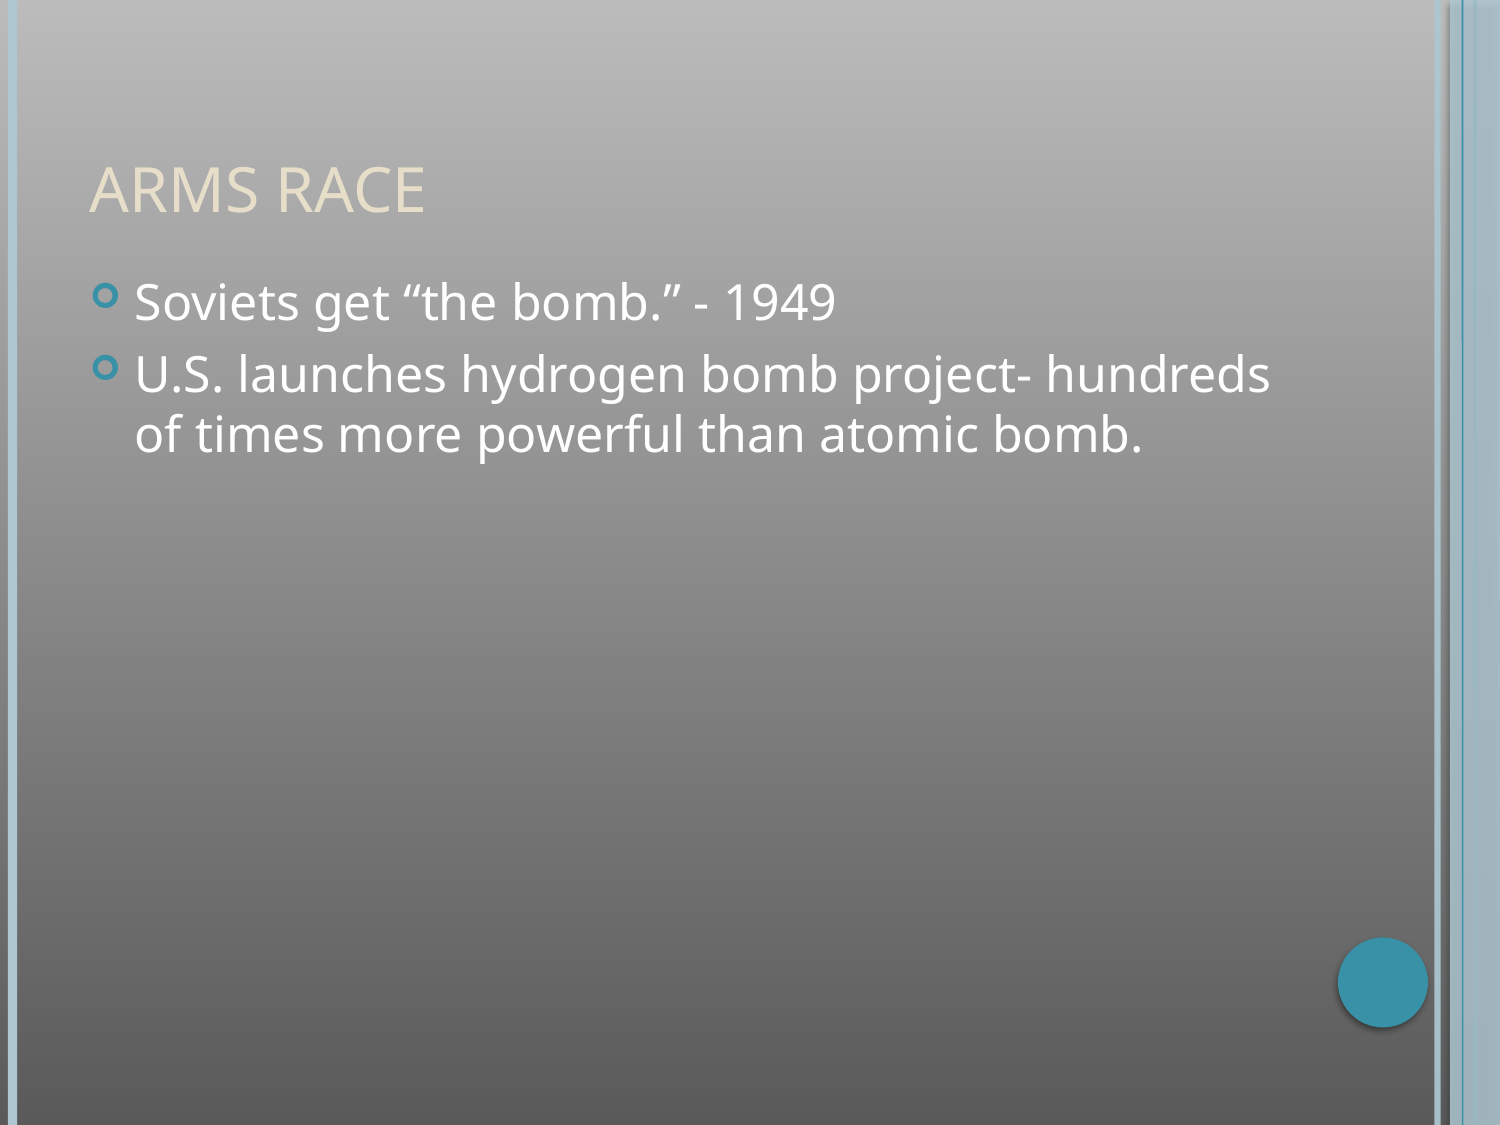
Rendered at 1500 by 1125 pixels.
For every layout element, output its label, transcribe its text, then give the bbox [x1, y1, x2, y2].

list Soviets get “the bomb.” - 1949 U.S. launches hydrogen bomb project- hundreds of times more powerful than atomic bomb. [75, 262, 1300, 1062]
title Arms Race [75, 45, 1300, 233]
